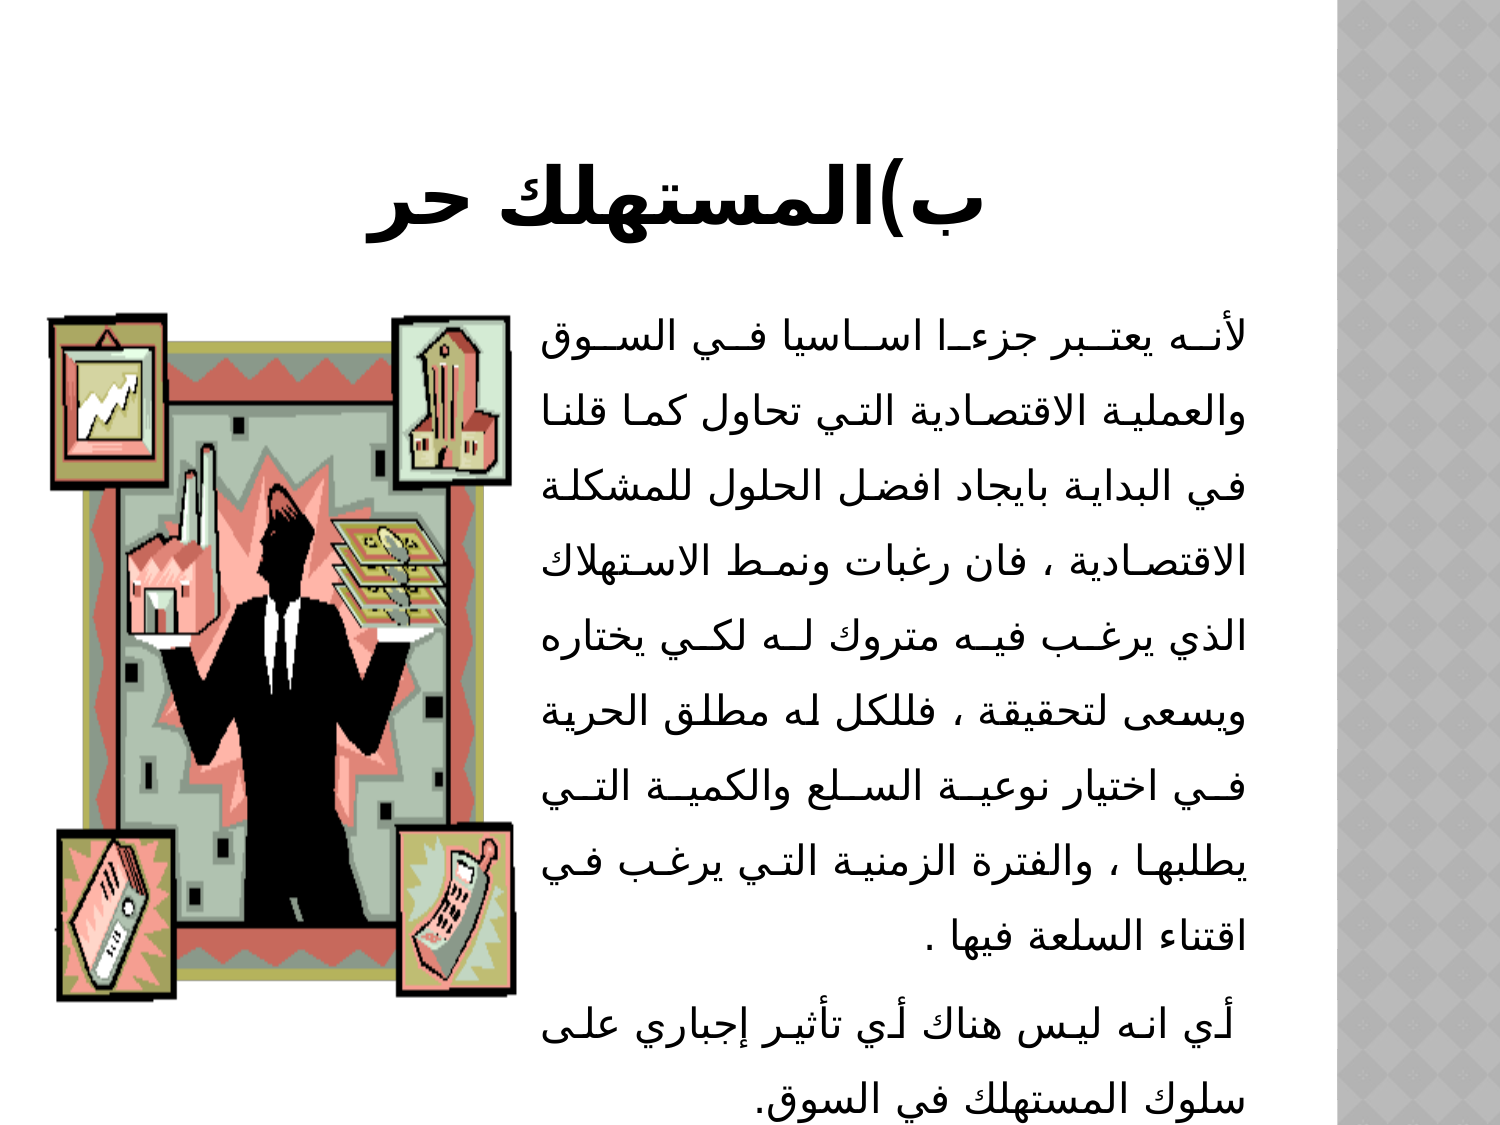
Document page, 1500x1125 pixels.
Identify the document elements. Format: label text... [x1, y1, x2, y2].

picture [40, 302, 523, 1012]
title ب)المستهلك حر [75, 52, 1263, 240]
list لأنه يعتبر جزءا اساسيا في السوق والعملية الاقتصادية التي تحاول كما قلنا في البداية بايجاد افضل الحلول للمشكلة الاقتصادية ، فان رغبات ونمط الاستهلاك الذي يرغب فيه متروك له لكي يختاره ويسعى لتحقيقة ، فللكل له مطلق الحرية في اختيار نوعية السلع والكمية التي يطلبها ، والفترة الزمنية التي يرغب في اقتناء السلعة فيها . أي انه ليس هناك أي تأثير إجباري على سلوك المستهلك في السوق. [525, 276, 1263, 1125]
